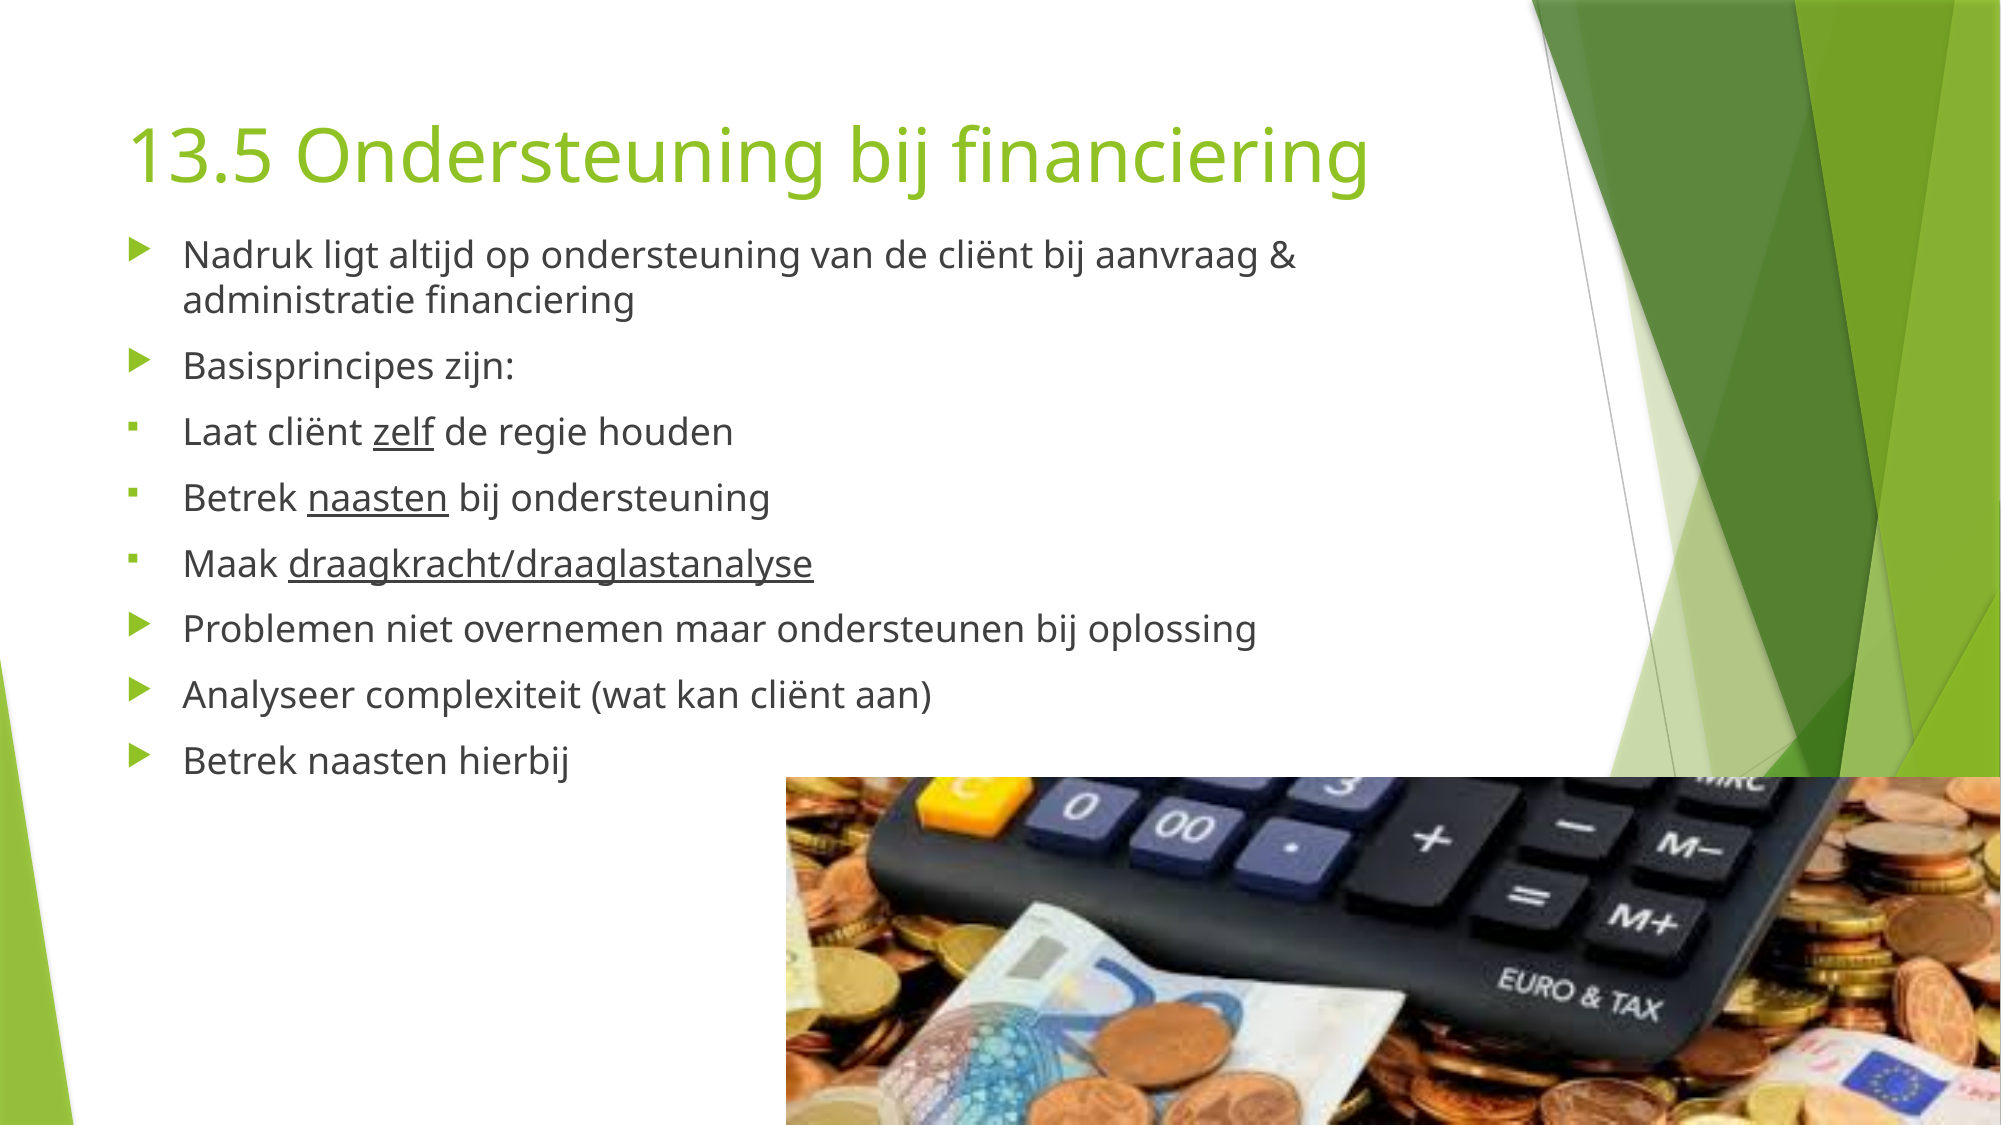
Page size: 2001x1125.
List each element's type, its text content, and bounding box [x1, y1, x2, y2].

picture [785, 776, 2000, 1125]
list Nadruk ligt altijd op ondersteuning van de cliënt bij aanvraag & administratie financiering Basisprincipes zijn: Laat cliënt zelf de regie houden Betrek naasten bij ondersteuning Maak draagkracht/draaglastanalyse Problemen niet overnemen maar ondersteunen bij oplossing Analyseer complexiteit (wat kan cliënt aan) Betrek naasten hierbij [111, 223, 1522, 861]
title 13.5 Ondersteuning bij financiering [111, 99, 1522, 223]
